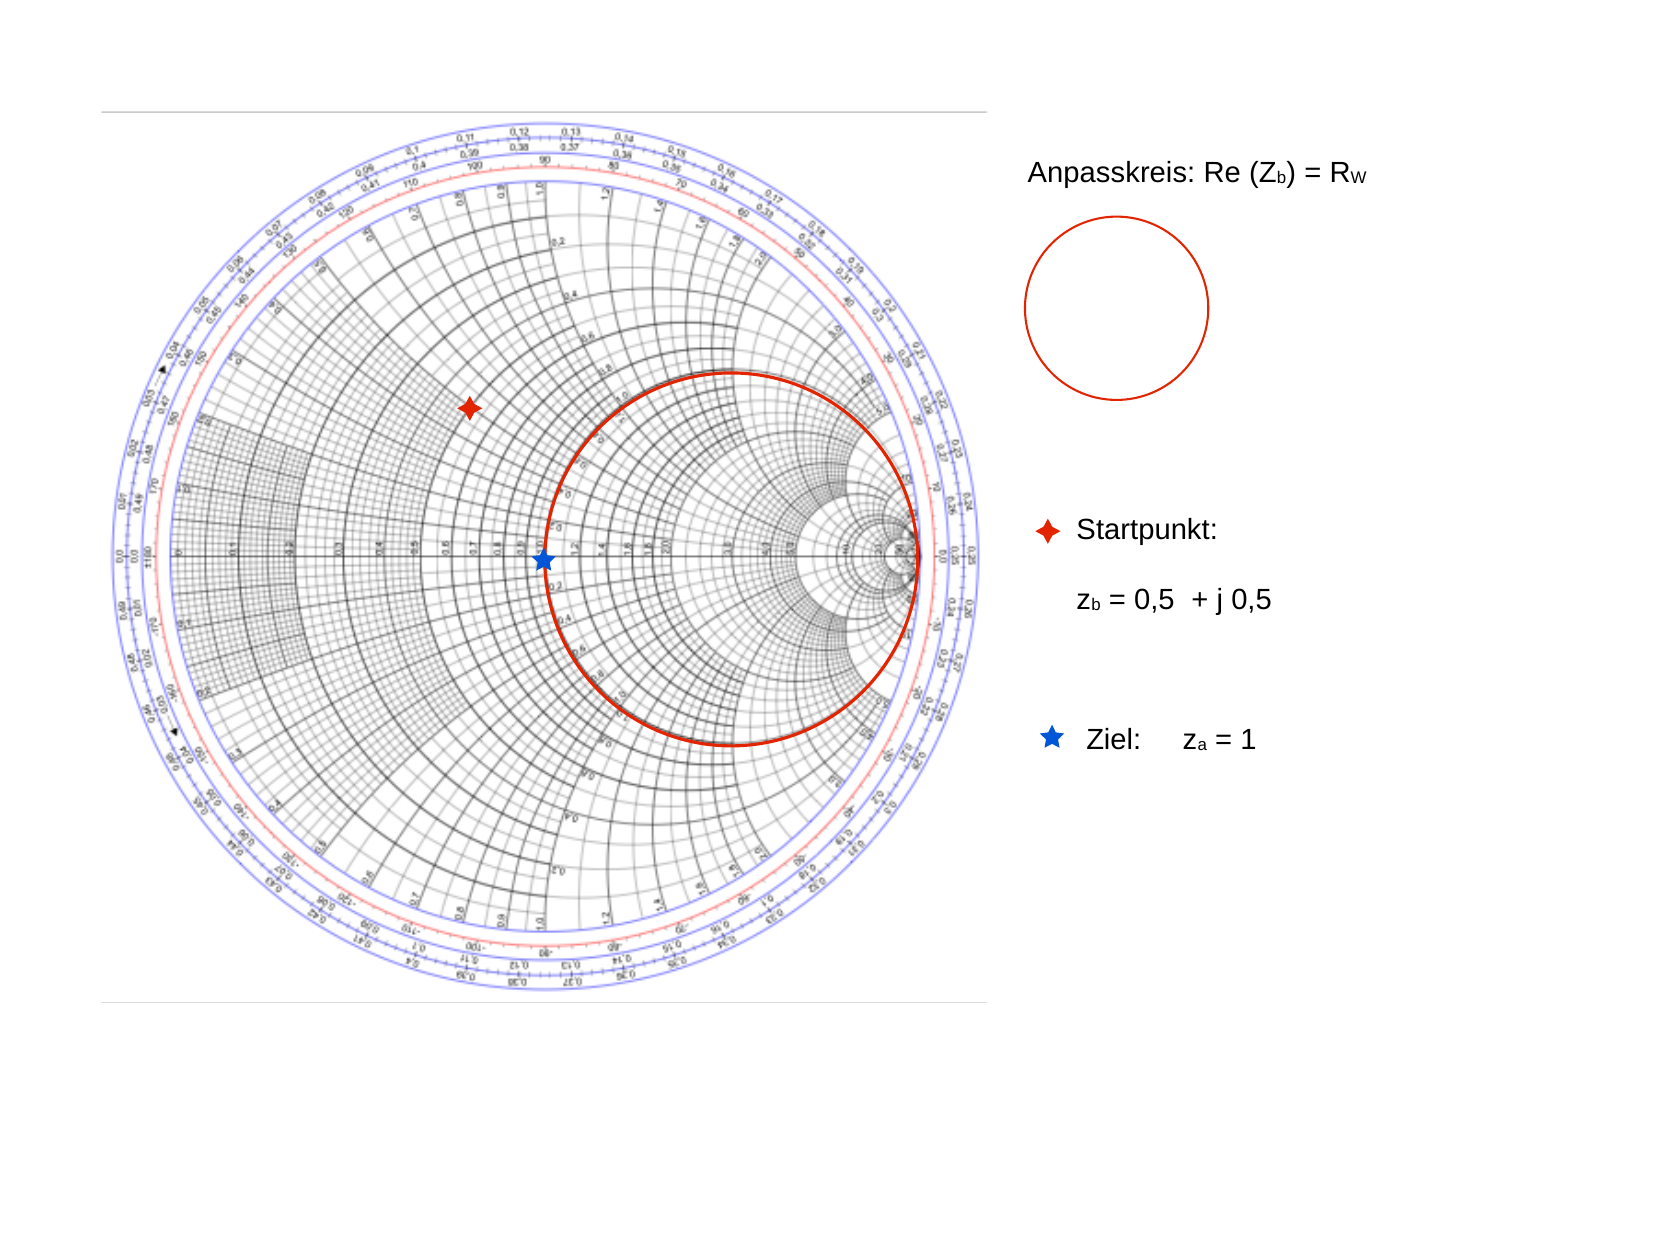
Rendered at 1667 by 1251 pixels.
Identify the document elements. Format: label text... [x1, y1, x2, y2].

text_box [1024, 216, 1209, 400]
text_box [1041, 713, 1265, 762]
text_box Anpasskreis: Re (Zb) = RW [1021, 147, 1543, 195]
picture [99, 106, 989, 1014]
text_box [1037, 502, 1280, 623]
